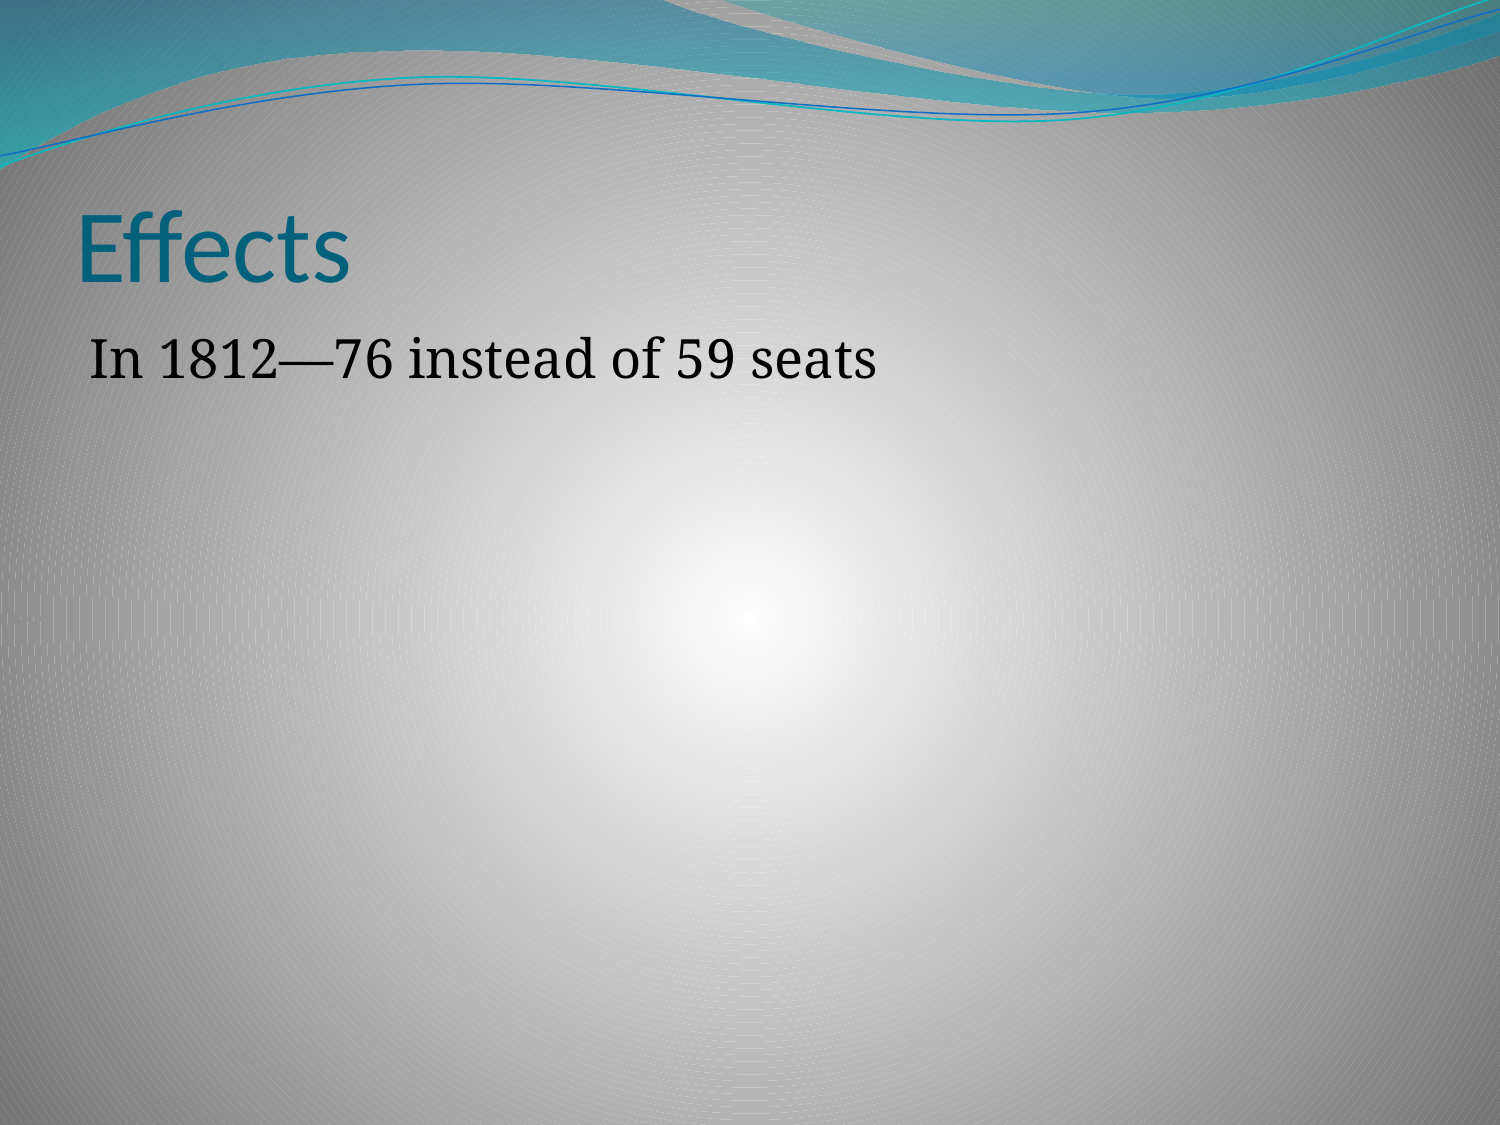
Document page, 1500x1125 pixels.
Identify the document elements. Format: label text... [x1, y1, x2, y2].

list In 1812—76 instead of 59 seats [75, 317, 1425, 1038]
title Effects [75, 115, 1425, 303]
